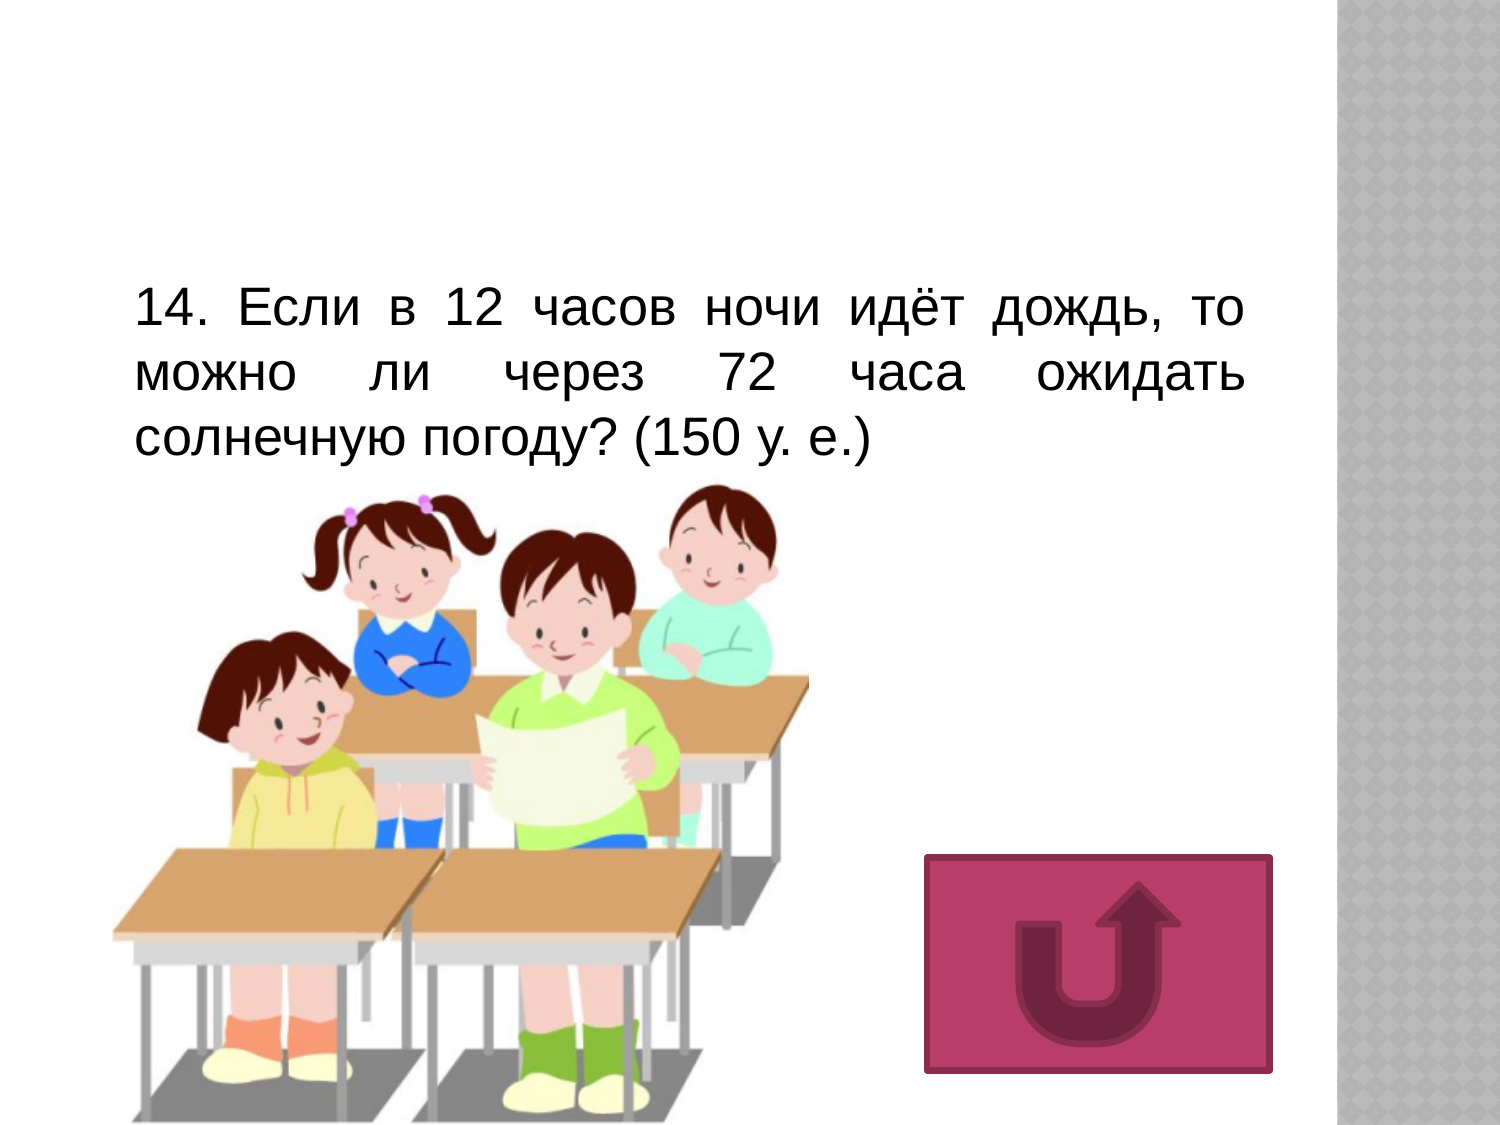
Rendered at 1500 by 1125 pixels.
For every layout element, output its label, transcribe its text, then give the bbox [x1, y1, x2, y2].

list 14. Если в 12 часов ночи идёт дождь, то можно ли через 72 часа ожидать солнечную погоду? (150 у. е.) [75, 264, 1263, 1059]
text_box [924, 854, 1273, 1074]
picture [111, 476, 810, 1125]
